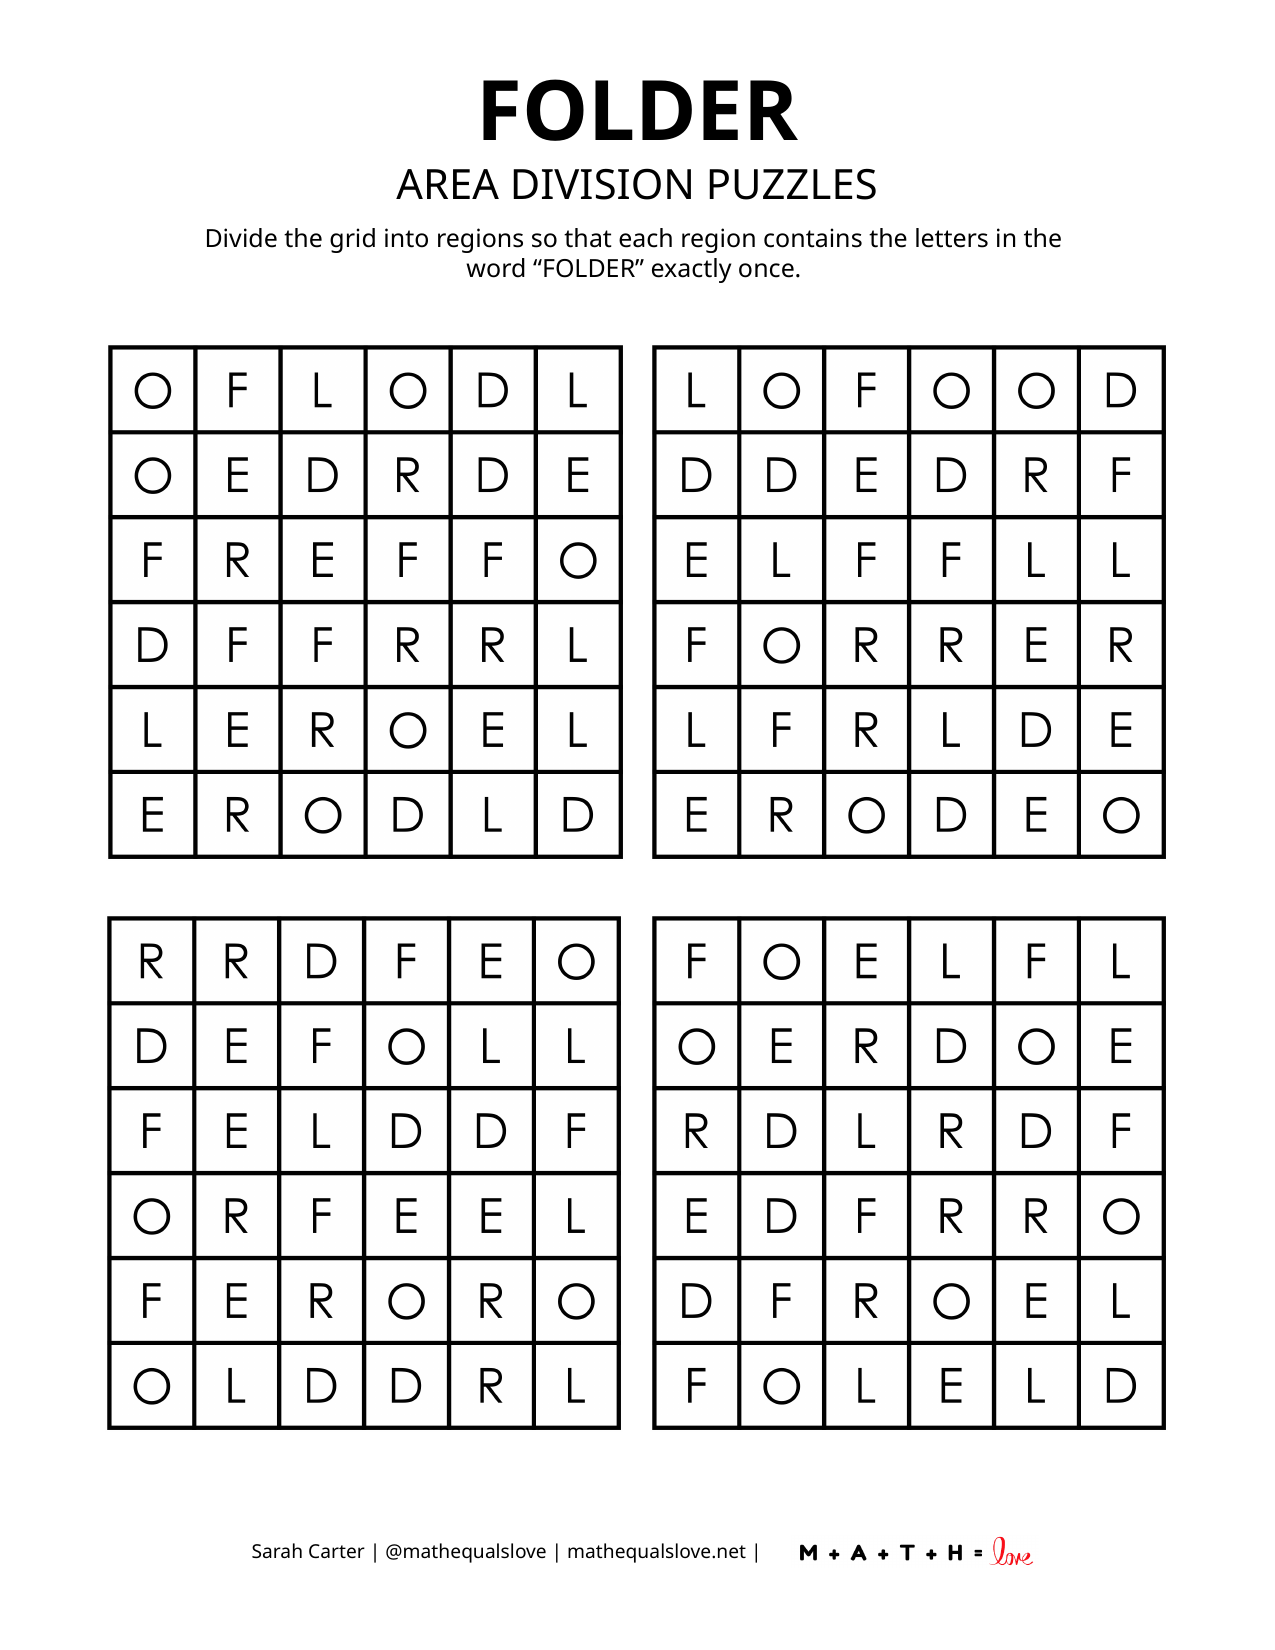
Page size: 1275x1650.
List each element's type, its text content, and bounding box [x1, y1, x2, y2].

picture [649, 342, 1169, 862]
text_box Divide the grid into regions so that each region contains the letters in the word “FOLDER” exactly once. [0, 214, 1275, 290]
picture [104, 913, 624, 1433]
text_box Sarah Carter | @mathequalslove | mathequalslove.net | [236, 1532, 1071, 1570]
picture [790, 1534, 1039, 1569]
picture [649, 913, 1169, 1433]
text_box FOLDER AREA DIVISION PUZZLES [77, 50, 1198, 214]
picture [106, 342, 625, 862]
